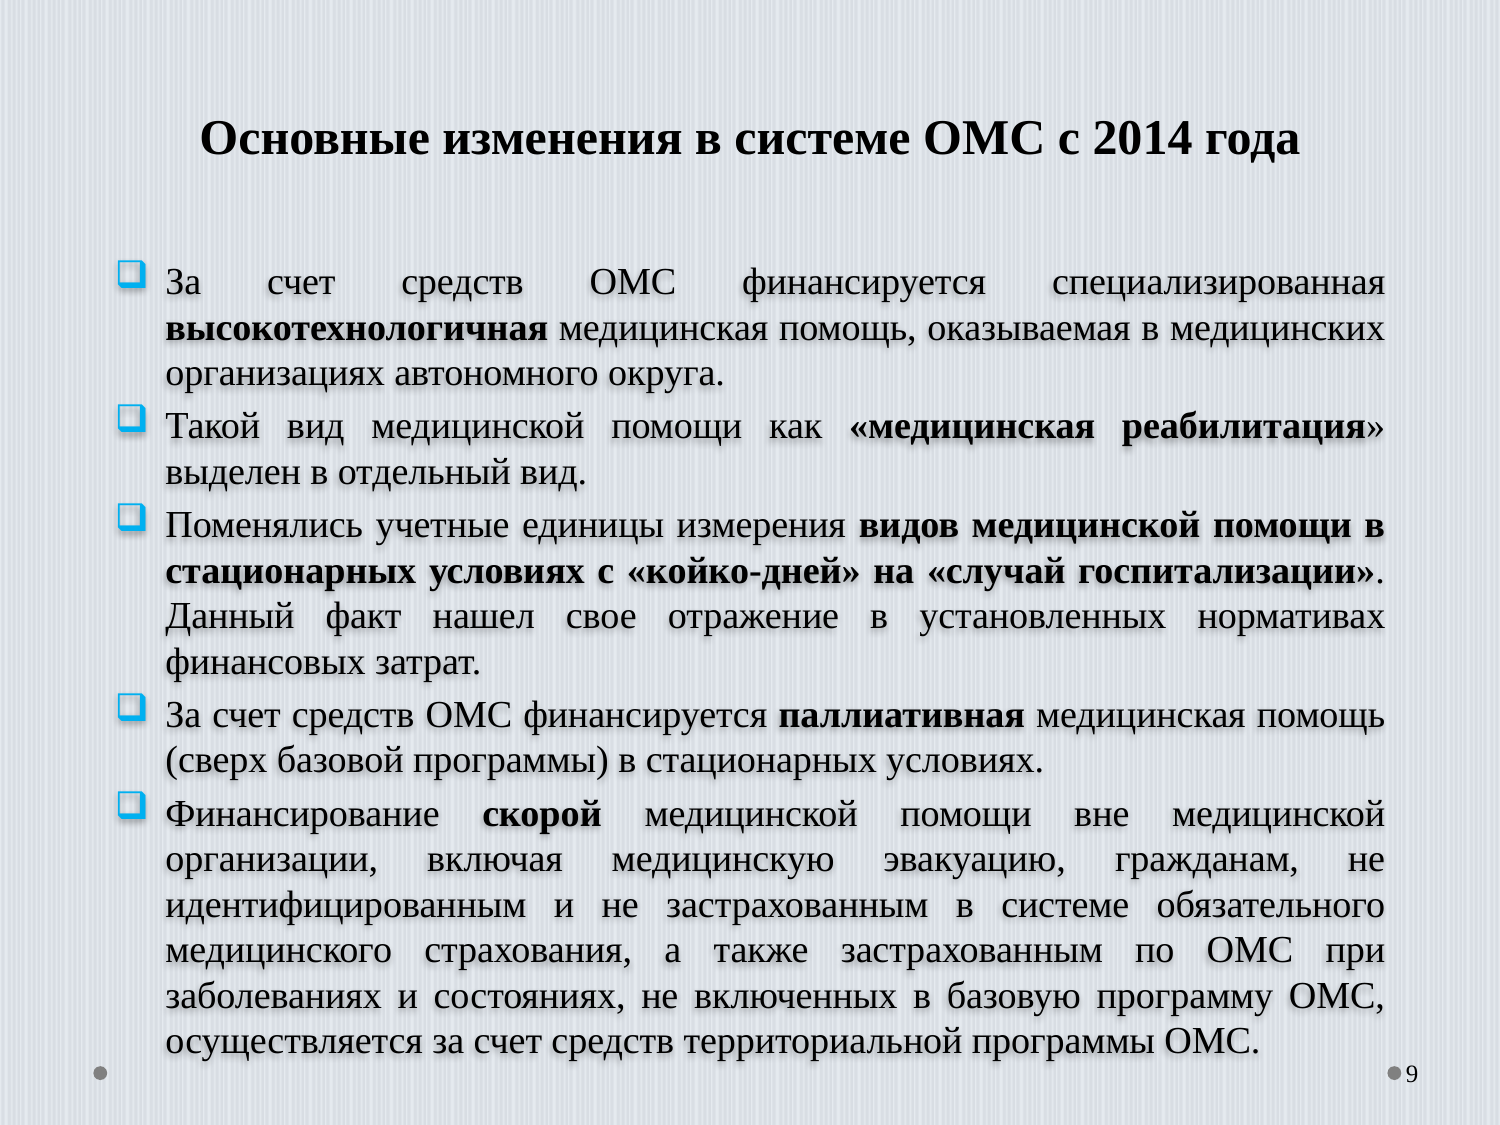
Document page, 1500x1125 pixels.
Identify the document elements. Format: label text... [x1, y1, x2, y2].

list За счет средств ОМС финансируется специализированная высокотехнологичная медицинская помощь, оказываемая в медицинских организациях автономного округа. Такой вид медицинской помощи как «медицинская реабилитация» выделен в отдельный вид. Поменялись учетные единицы измерения видов медицинской помощи в стационарных условиях с «койко-дней» на «случай госпитализации». Данный факт нашел свое отражение в установленных нормативах финансовых затрат. За счет средств ОМС финансируется паллиативная медицинская помощь (сверх базовой программы) в стационарных условиях. Финансирование скорой медицинской помощи вне медицинской организации, включая медицинскую эвакуацию, гражданам, не идентифицированным и не застрахованным в системе обязательного медицинского страхования, а также застрахованным по ОМС при заболеваниях и состояниях, не включенных в базовую программу ОМС, осуществляется за счет средств территориальной программы ОМС. [99, 196, 1401, 1083]
slide_number 9 [1401, 1042, 1494, 1103]
title Основные изменения в системе ОМС с 2014 года [75, 0, 1425, 209]
